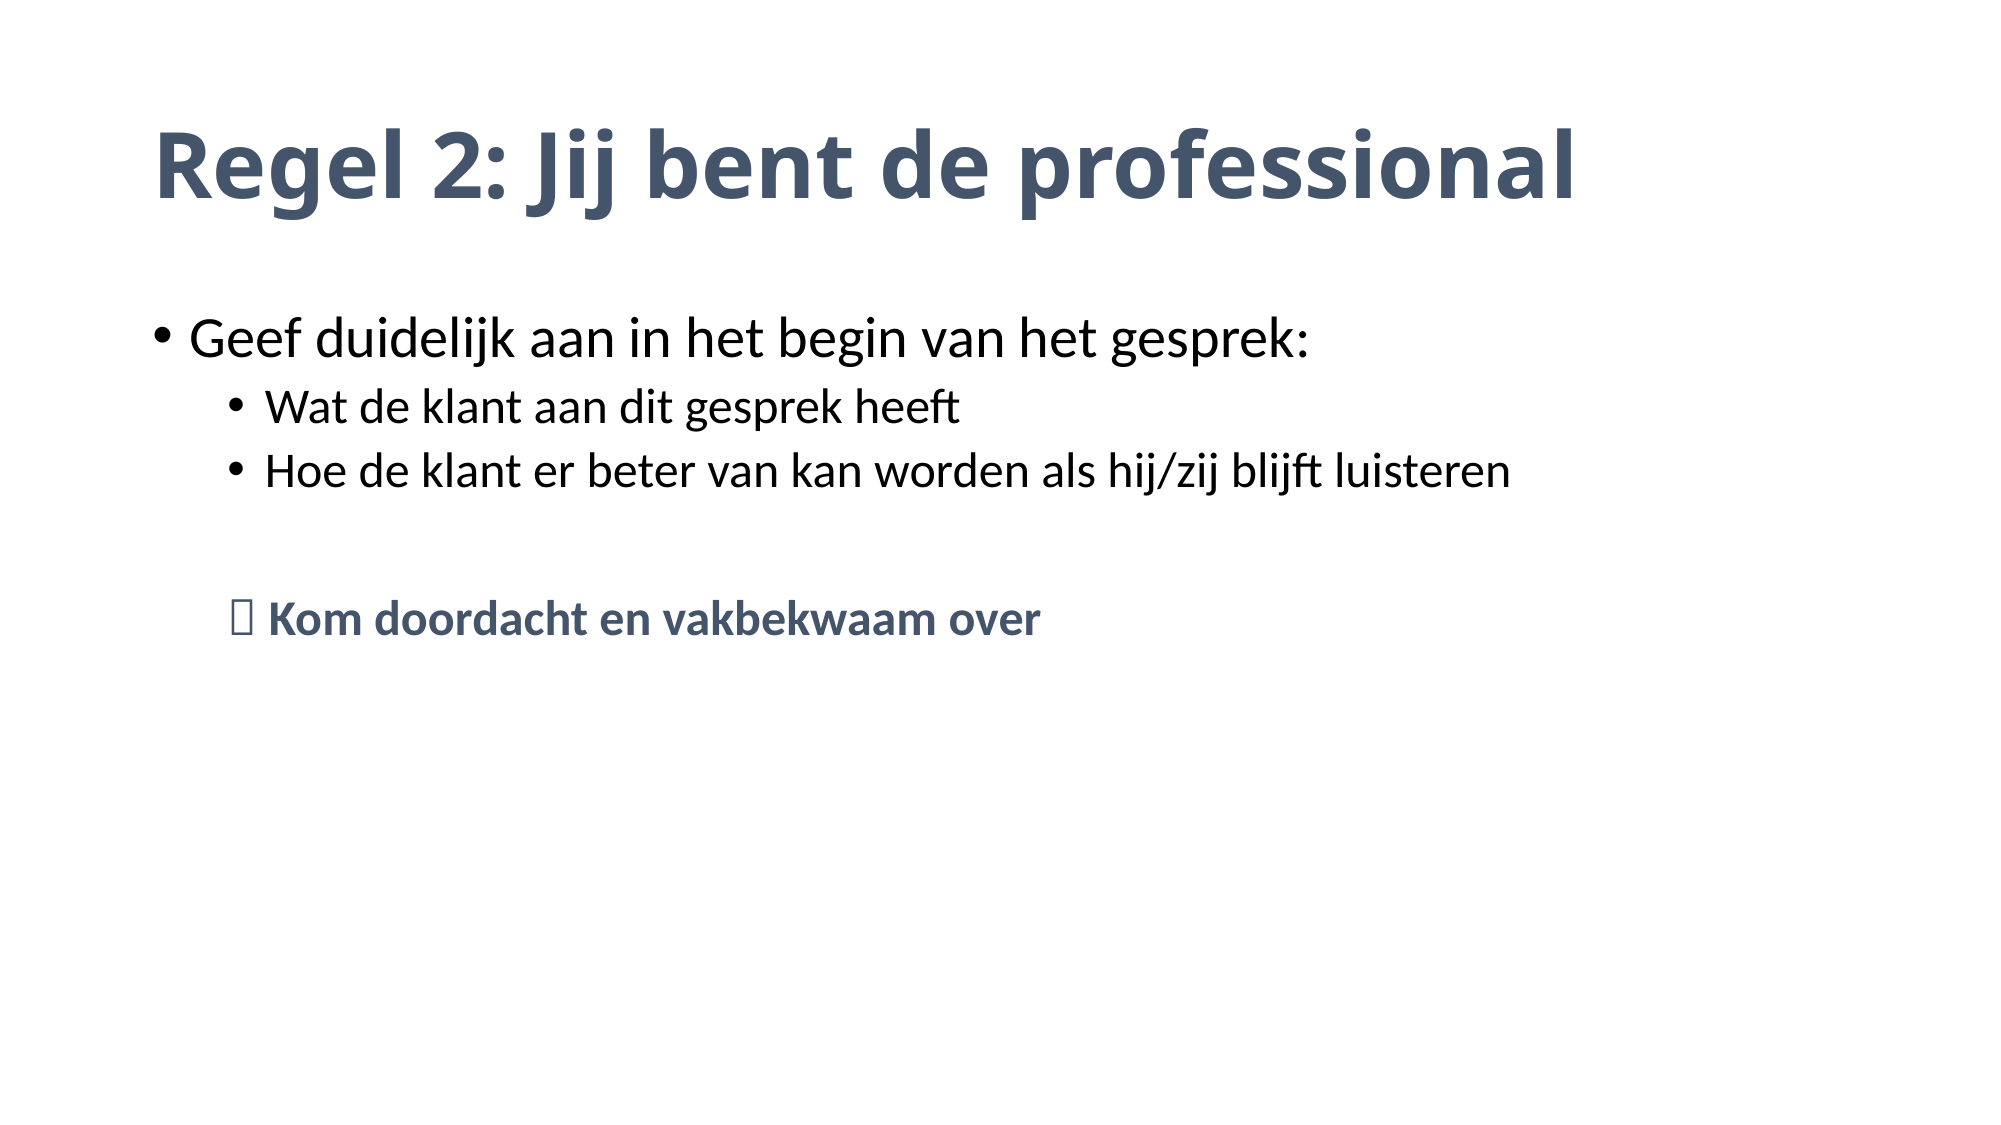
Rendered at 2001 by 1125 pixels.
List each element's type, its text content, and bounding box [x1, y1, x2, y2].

list Geef duidelijk aan in het begin van het gesprek: Wat de klant aan dit gesprek heeft Hoe de klant er beter van kan worden als hij/zij blijft luisteren  Kom doordacht en vakbekwaam over [137, 299, 1863, 1014]
title Regel 2: Jij bent de professional [137, 59, 1863, 278]
